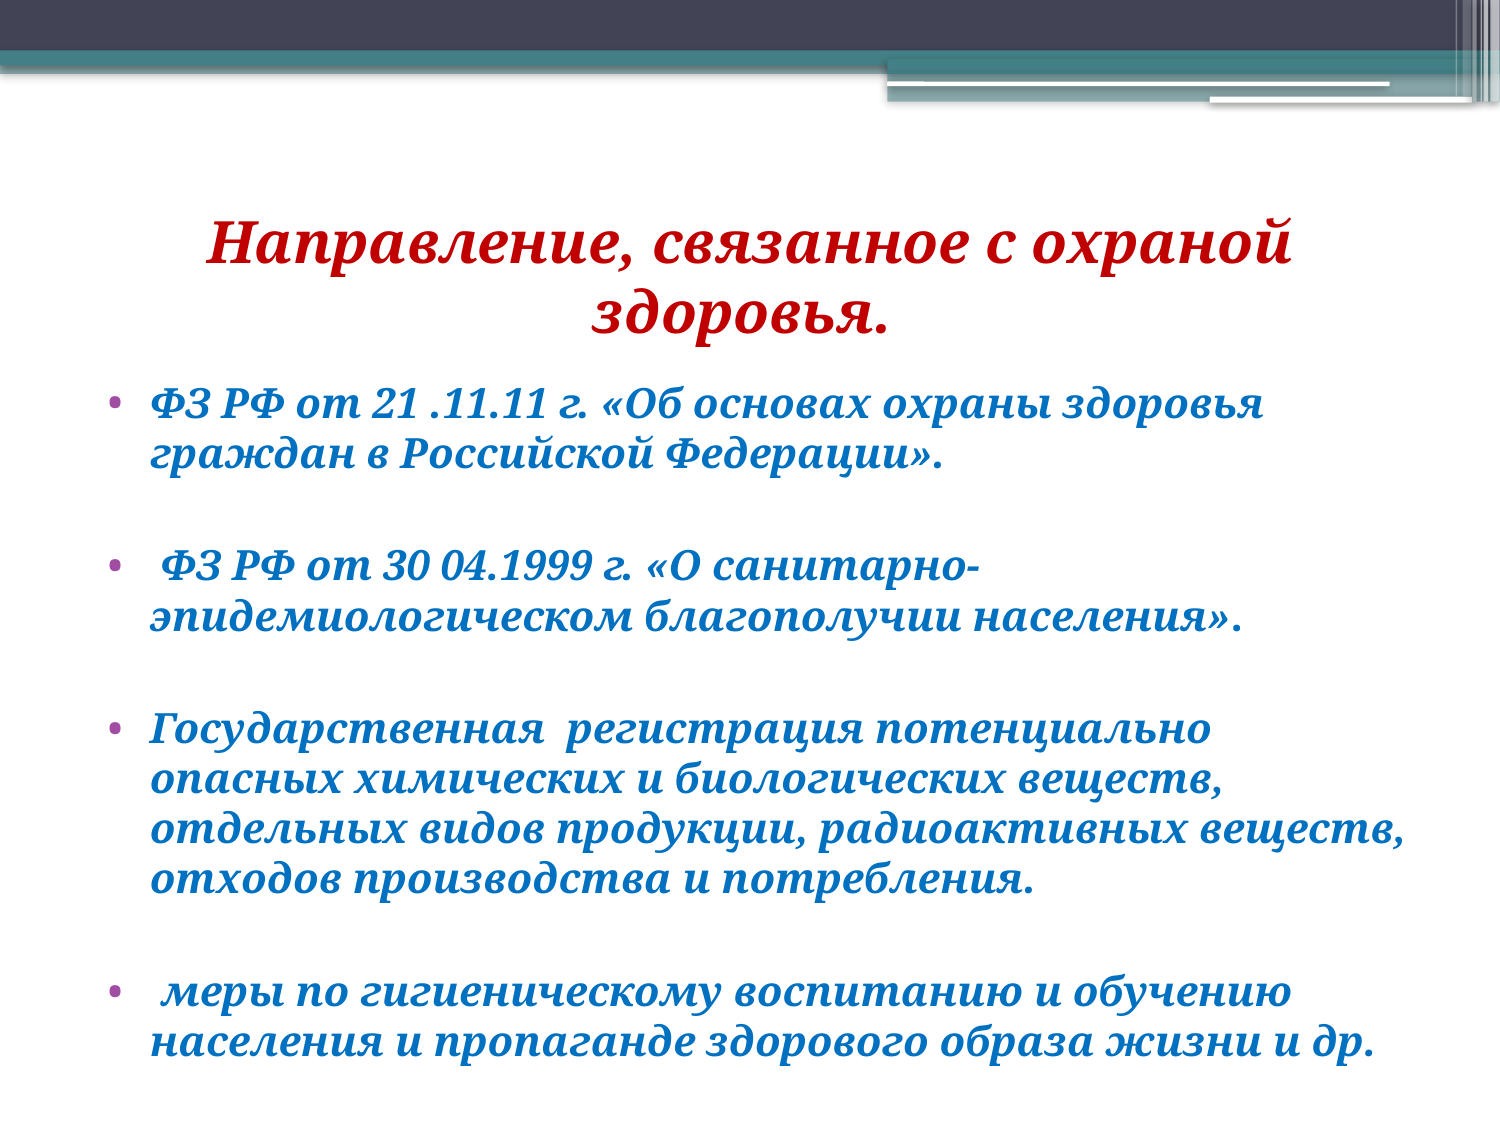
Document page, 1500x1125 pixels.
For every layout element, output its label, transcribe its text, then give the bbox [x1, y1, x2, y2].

title Направление, связанное с охраной здоровья. [75, 187, 1425, 363]
list ФЗ РФ от 21 .11.11 г. «Об основах охраны здоровья граждан в Российской Федерации». ФЗ РФ от 30 04.1999 г. «О санитарно-эпидемиологическом благополучии населения». Государственная регистрация потенциально опасных химических и биологических веществ, отдельных видов продукции, радиоактивных веществ, отходов производства и потребления. меры по гигиеническому воспитанию и обучению населения и пропаганде здорового образа жизни и др. [75, 368, 1425, 1079]
